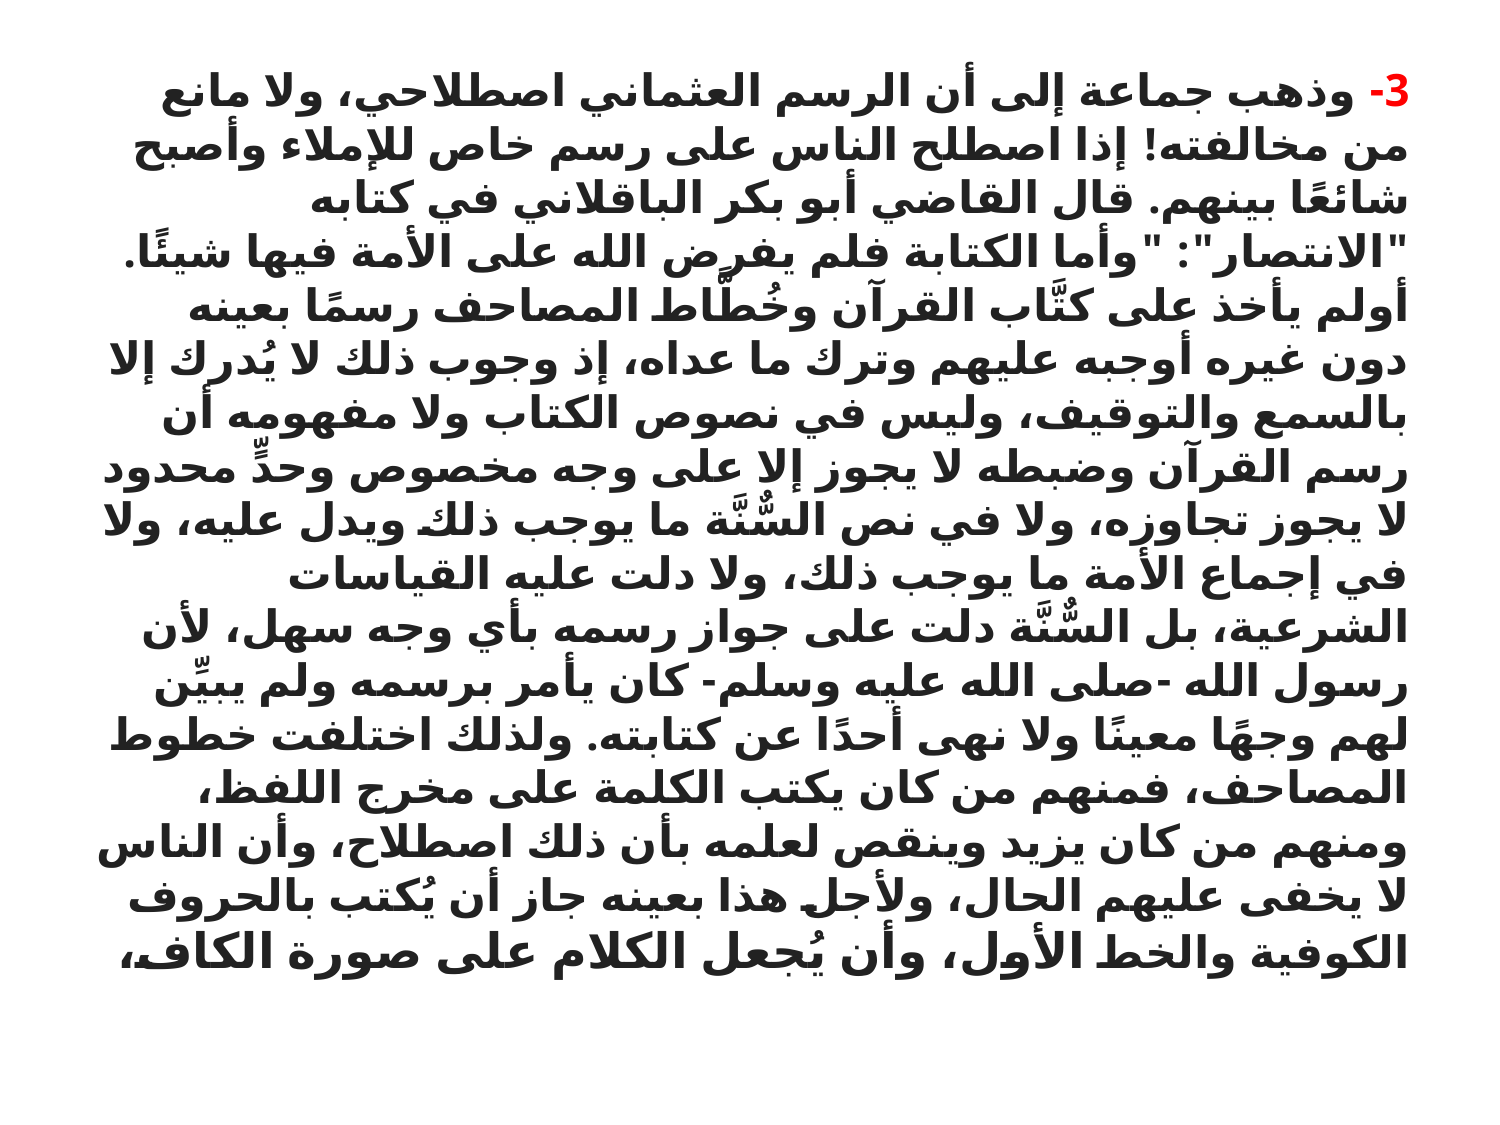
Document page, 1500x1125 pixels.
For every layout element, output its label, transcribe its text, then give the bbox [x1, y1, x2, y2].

list 3- وذهب جماعة إلى أن الرسم العثماني اصطلاحي، ولا مانع من مخالفته! إذا اصطلح الناس على رسم خاص للإملاء وأصبح شائعًا بينهم. قال القاضي أبو بكر الباقلاني في كتابه "الانتصار": "وأما الكتابة فلم يفرض الله على الأمة فيها شيئًا. أولم يأخذ على كتَّاب القرآن وخُطَّاط المصاحف رسمًا بعينه دون غيره أوجبه عليهم وترك ما عداه، إذ وجوب ذلك لا يُدرك إلا بالسمع والتوقيف، وليس في نصوص الكتاب ولا مفهومه أن رسم القرآن وضبطه لا يجوز إلا على وجه مخصوص وحدٍّ محدود لا يجوز تجاوزه، ولا في نص السٌّنَّة ما يوجب ذلك ويدل عليه، ولا في إجماع الأمة ما يوجب ذلك، ولا دلت عليه القياسات الشرعية، بل السٌّنَّة دلت على جواز رسمه بأي وجه سهل، لأن رسول الله -صلى الله عليه وسلم- كان يأمر برسمه ولم يبيِّن لهم وجهًا معينًا ولا نهى أحدًا عن كتابته. ولذلك اختلفت خطوط المصاحف، فمنهم من كان يكتب الكلمة على مخرج اللفظ، ومنهم من كان يزيد وينقص لعلمه بأن ذلك اصطلاح، وأن الناس لا يخفى عليهم الحال، ولأجل هذا بعينه جاز أن يُكتب بالحروف الكوفية والخط الأول، وأن يُجعل الكلام على صورة الكاف، [75, 54, 1425, 1005]
